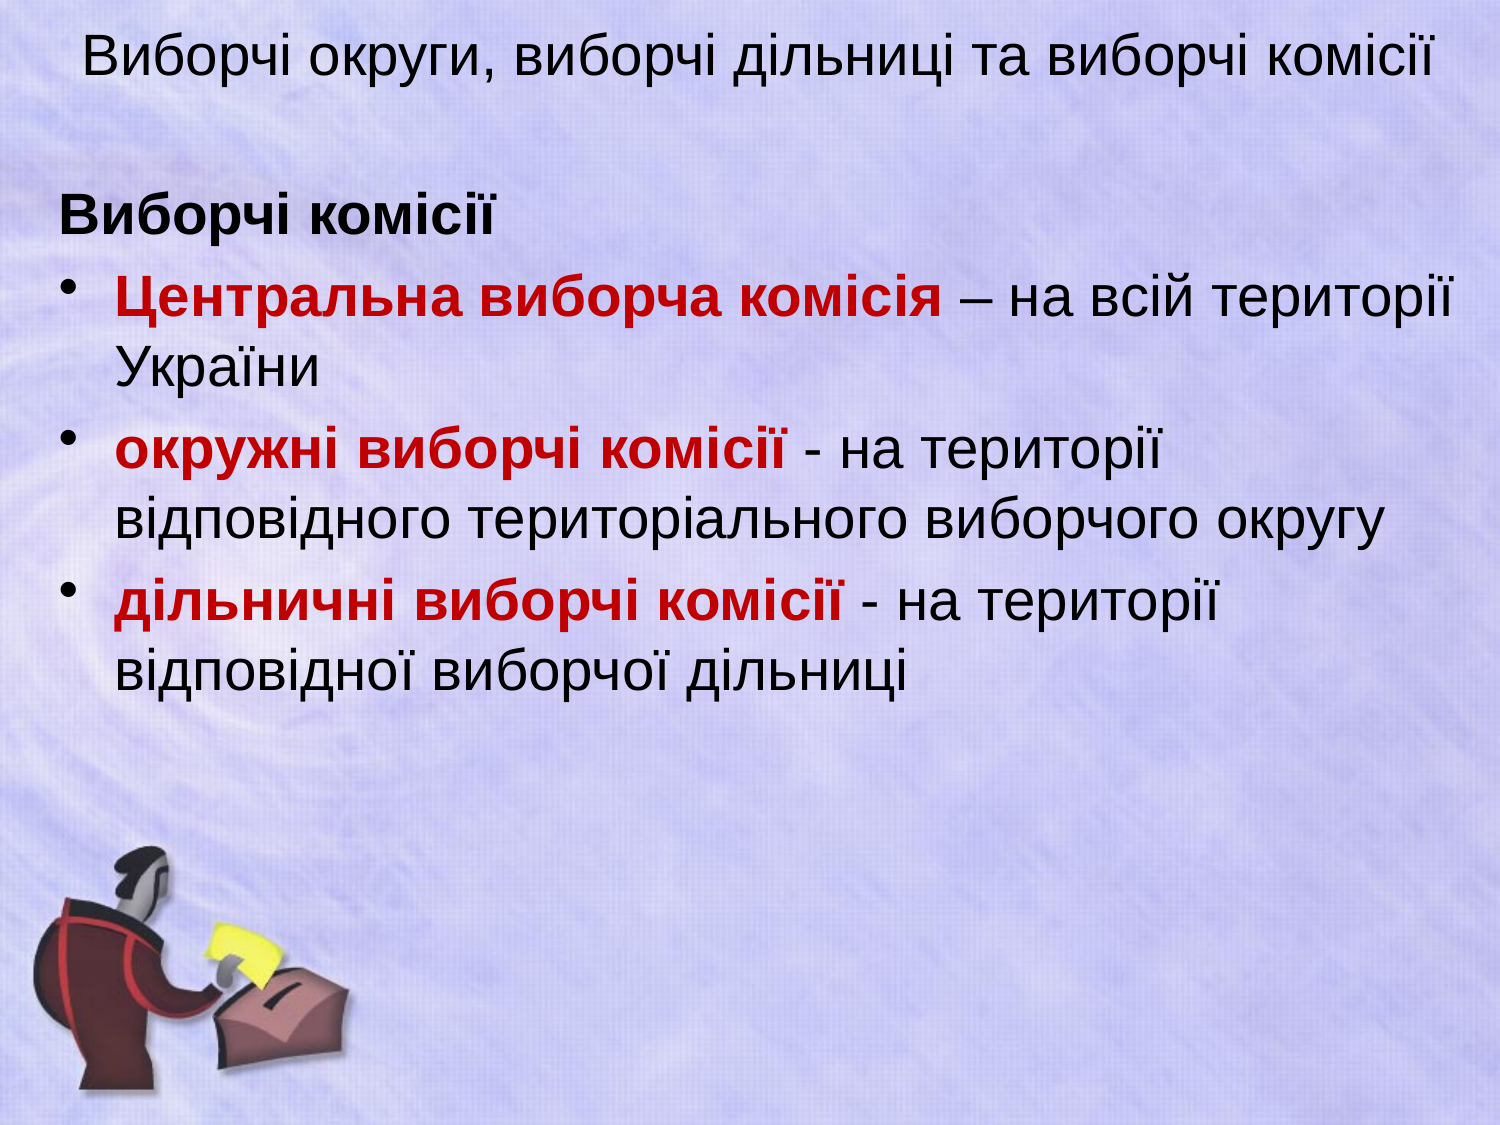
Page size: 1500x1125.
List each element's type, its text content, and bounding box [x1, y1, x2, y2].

title Виборчі округи, виборчі дільниці та виборчі комісії [38, 44, 1480, 165]
picture [0, 0, 1500, 1125]
list Виборчі комісії Центральна виборча комісія – на всій території України окружні виборчі комісії - на території відповідного територіального виборчого округу дільничні виборчі комісії - на території відповідної виборчої дільниці [43, 168, 1500, 942]
